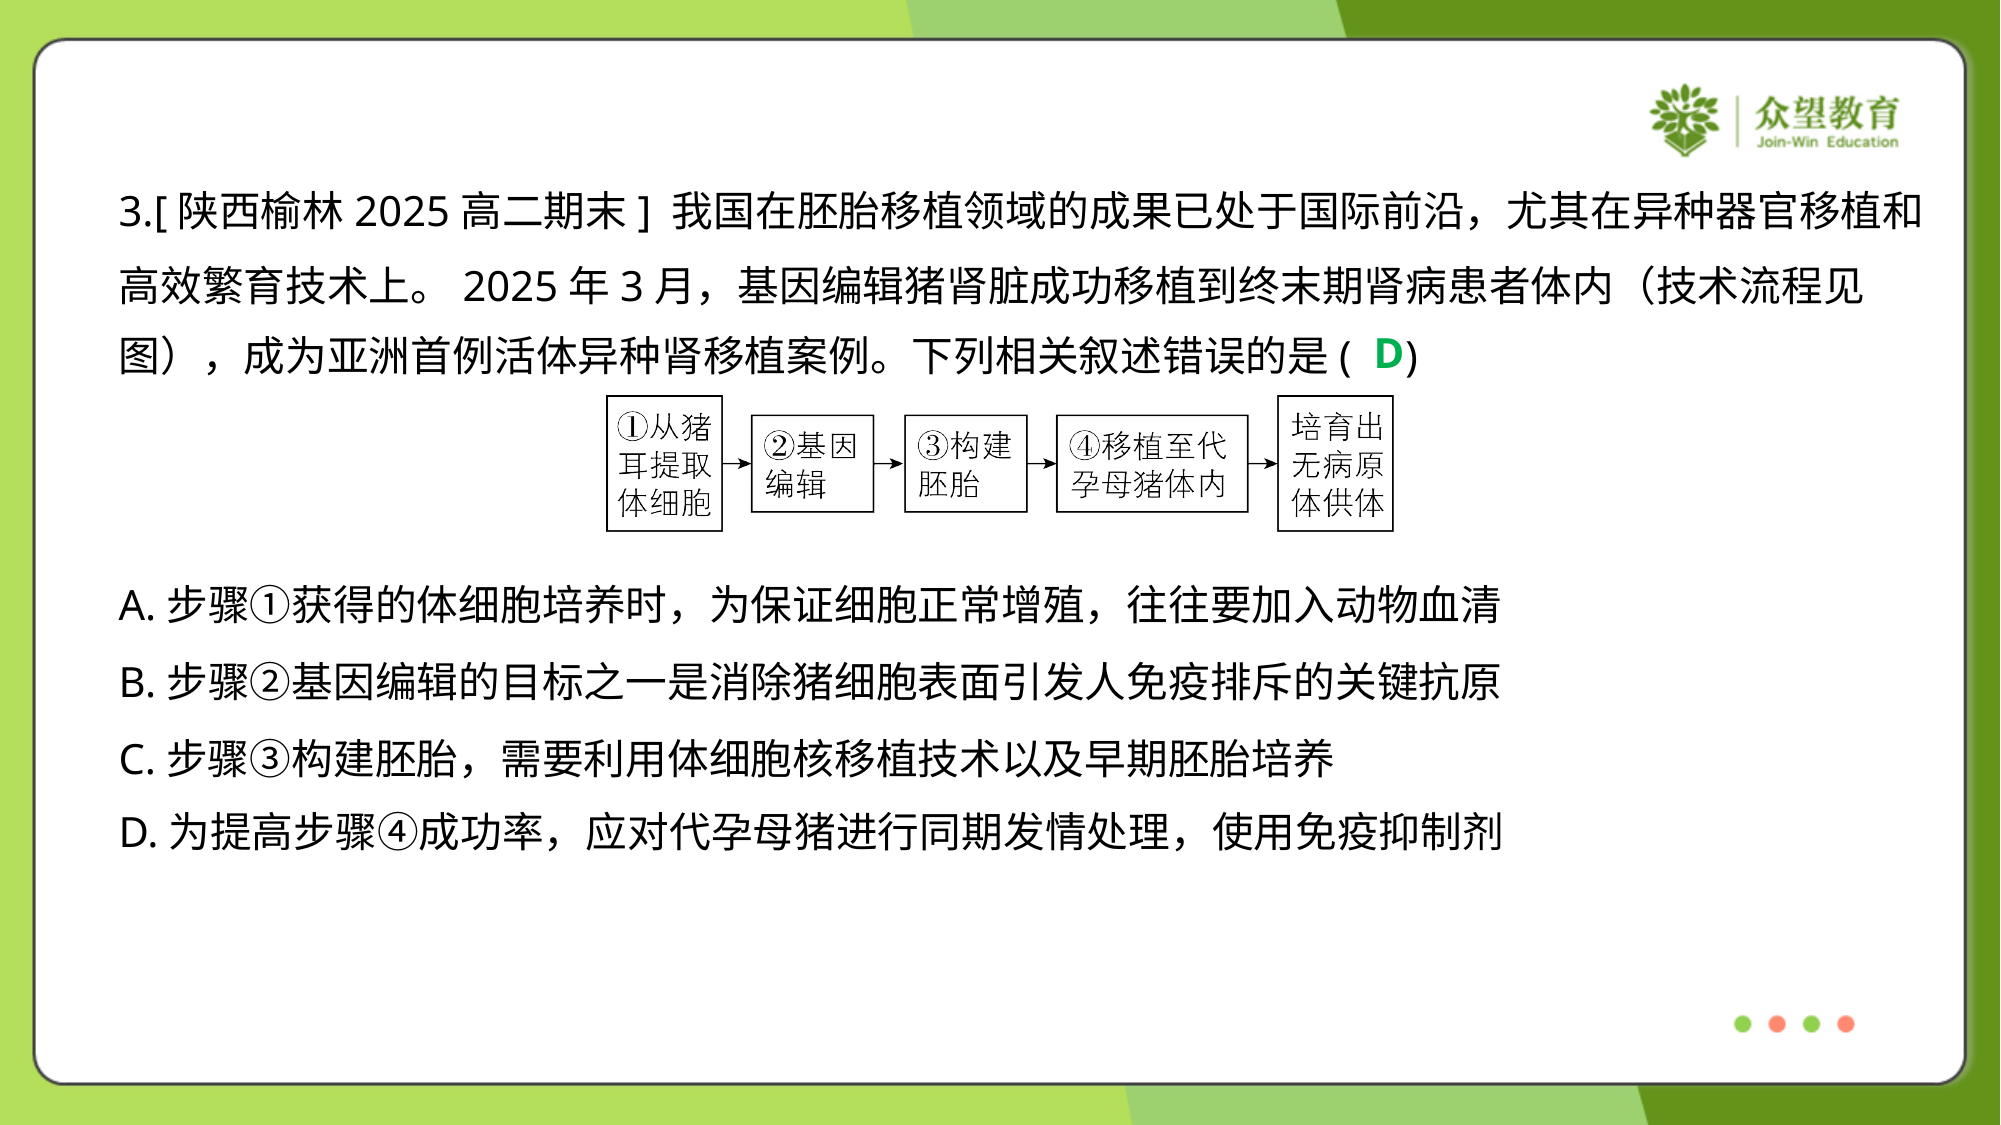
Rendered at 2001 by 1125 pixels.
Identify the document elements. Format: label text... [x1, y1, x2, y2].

text_box D [1357, 306, 1421, 371]
picture [0, 0, 2000, 1125]
text_box 3.[陕西榆林2025高二期末] 我国在胚胎移植领域的成果已处于国际前沿，尤其在异种器官移植和 高效繁育技术上。2025年3月，基因编辑猪肾脏成功移植到终末期肾病患者体内（技术流程见 图），成为亚洲首例活体异种肾移植案例。下列相关叙述错误的是( ) [118, 159, 1883, 373]
text_box A.步骤①获得的体细胞培养时，为保证细胞正常增殖，往往要加入动物血清 B.步骤②基因编辑的目标之一是消除猪细胞表面引发人免疫排斥的关键抗原 C.步骤③构建胚胎，需要利用体细胞核移植技术以及早期胚胎培养 D.为提高步骤④成功率，应对代孕母猪进行同期发情处理，使用免疫抑制剂 [118, 553, 1883, 849]
